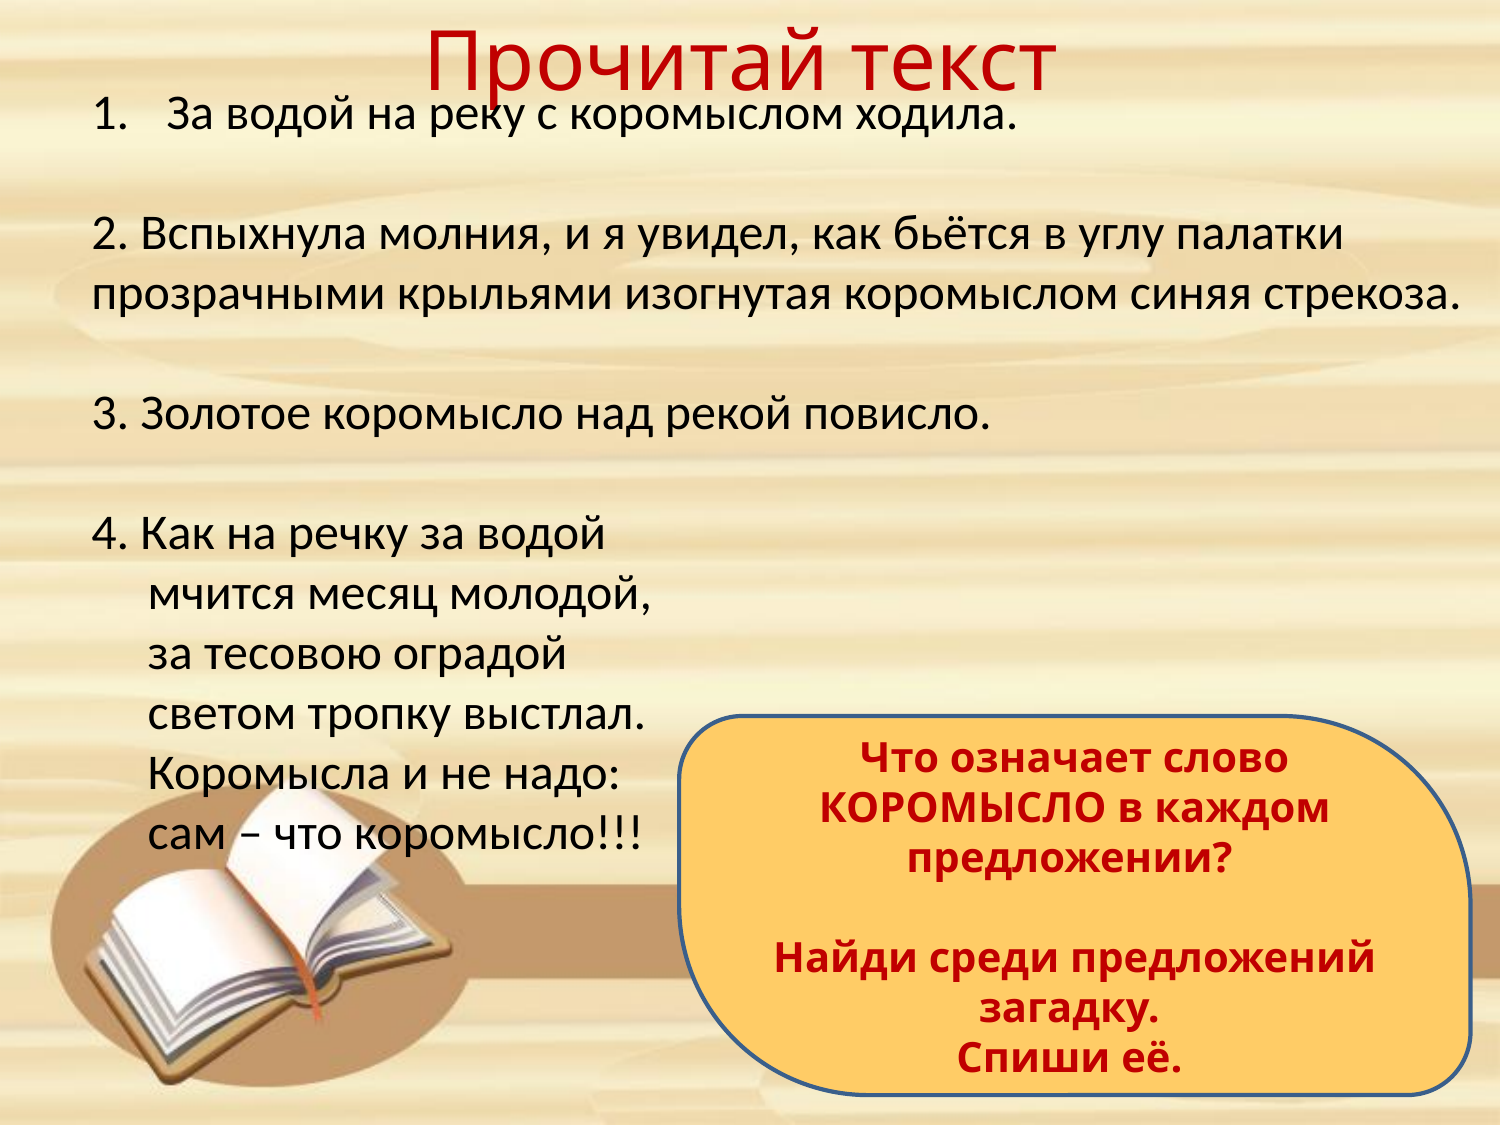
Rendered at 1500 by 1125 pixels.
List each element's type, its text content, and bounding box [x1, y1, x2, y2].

text_box За водой на реку с коромыслом ходила. 2. Вспыхнула молния, и я увидел, как бьётся в углу палатки прозрачными крыльями изогнутая коромыслом синяя стрекоза. 3. Золотое коромысло над рекой повисло. 4. Как на речку за водой мчится месяц молодой, за тесовою оградой светом тропку выстлал. Коромысла и не надо: сам – что коромысло!!! [76, 71, 1483, 987]
text_box Прочитай текст [0, 0, 1483, 115]
picture [0, 0, 1500, 1125]
text_box Что означает слово КОРОМЫСЛО в каждом предложении? Найди среди предложений загадку. Спиши её. [677, 713, 1473, 1098]
